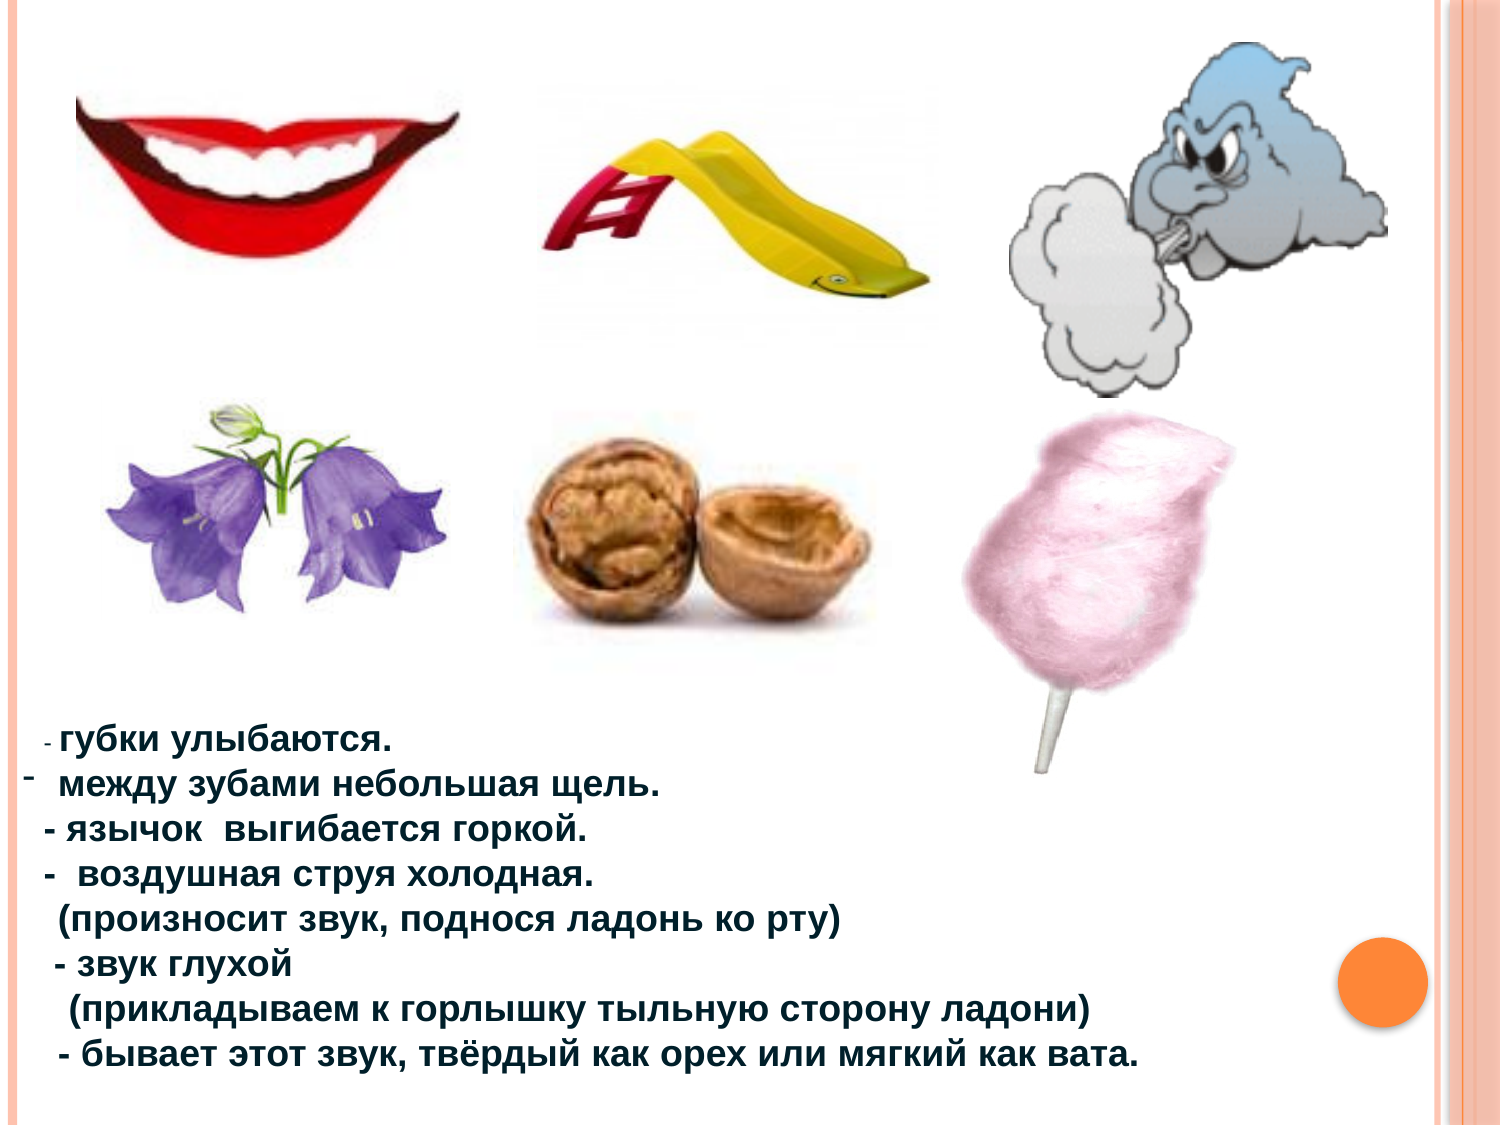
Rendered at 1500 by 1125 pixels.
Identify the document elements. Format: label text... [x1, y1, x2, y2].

picture [76, 65, 503, 276]
picture [99, 396, 455, 621]
picture [1009, 42, 1389, 398]
picture [513, 0, 1271, 778]
text_box Посмотри и скажи, что делают губки при произношении звука “с”? - губки улыбаются. между зубами небольшая щель. - язычок выгибается горкой. - воздушная струя холодная. (произносит звук, поднося ладонь ко рту) - звук глухой (прикладываем к горлышку тыльную сторону ладони) - бывает этот звук, твёрдый как орех или мягкий как вата. [0, 586, 1329, 1081]
